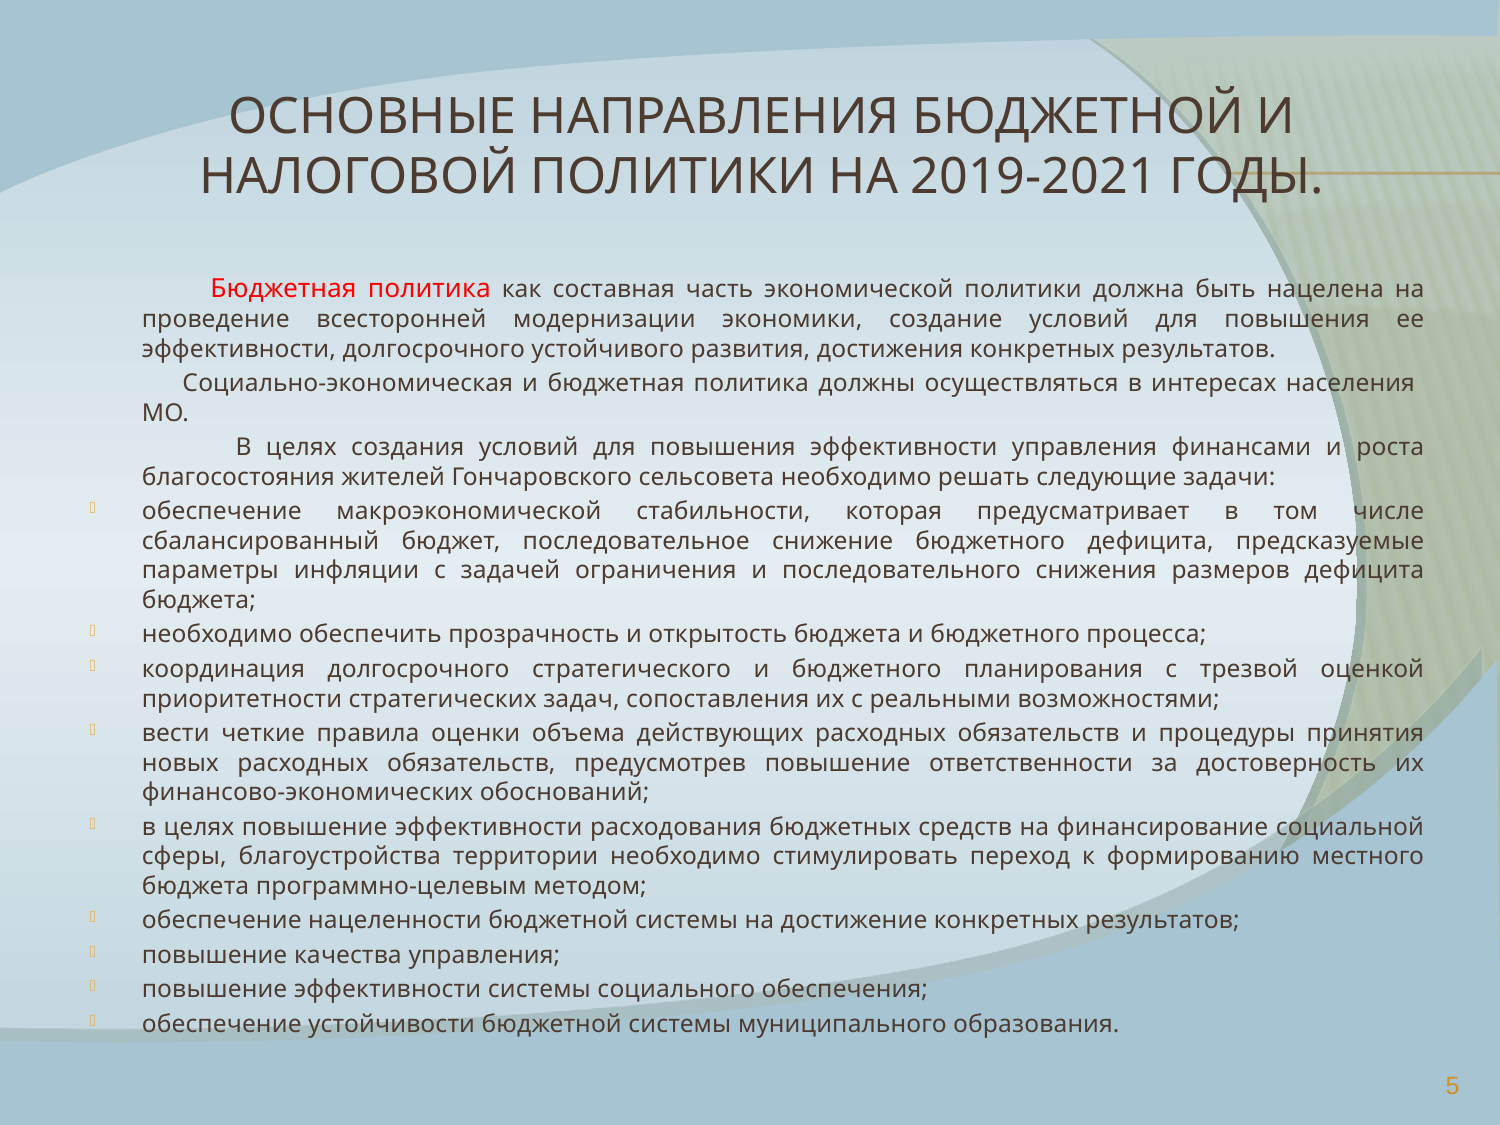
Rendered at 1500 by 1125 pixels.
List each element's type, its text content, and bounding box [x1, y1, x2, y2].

list Бюджетная политика как составная часть экономической политики должна быть нацелена на проведение всесторонней модернизации экономики, создание условий для повышения ее эффективности, долгосрочного устойчивого развития, достижения конкретных результатов. Социально-экономическая и бюджетная политика должны осуществляться в интересах населения МО. В целях создания условий для повышения эффективности управления финансами и роста благосостояния жителей Гончаровского сельсовета необходимо решать следующие задачи: обеспечение макроэкономической стабильности, которая предусматривает в том числе сбалансированный бюджет, последовательное снижение бюджетного дефицита, предсказуемые параметры инфляции с задачей ограничения и последовательного снижения размеров дефицита бюджета; необходимо обеспечить прозрачность и открытость бюджета и бюджетного процесса; координация долгосрочного стратегического и бюджетного планирования с трезвой оценкой приоритетности стратегических задач, сопоставления их с реальными возможностями; вести четкие правила оценки объема действующих расходных обязательств и процедуры принятия новых расходных обязательств, предусмотрев повышение ответственности за достоверность их финансово-экономических обоснований; в целях повышение эффективности расходования бюджетных средств на финансирование социальной сферы, благоустройства территории необходимо стимулировать переход к формированию местного бюджета программно-целевым методом; обеспечение нацеленности бюджетной системы на достижение конкретных результатов; повышение качества управления; повышение эффективности системы социального обеспечения; обеспечение устойчивости бюджетной системы муниципального образования. [75, 264, 1442, 1059]
slide_number 5 [1350, 1061, 1475, 1103]
title ОСНОВНЫЕ НАПРАВЛЕНИЯ БЮДЖЕТНОЙ И НАЛОГОВОЙ ПОЛИТИКИ НА 2019-2021 ГОДЫ. [50, 75, 1475, 213]
